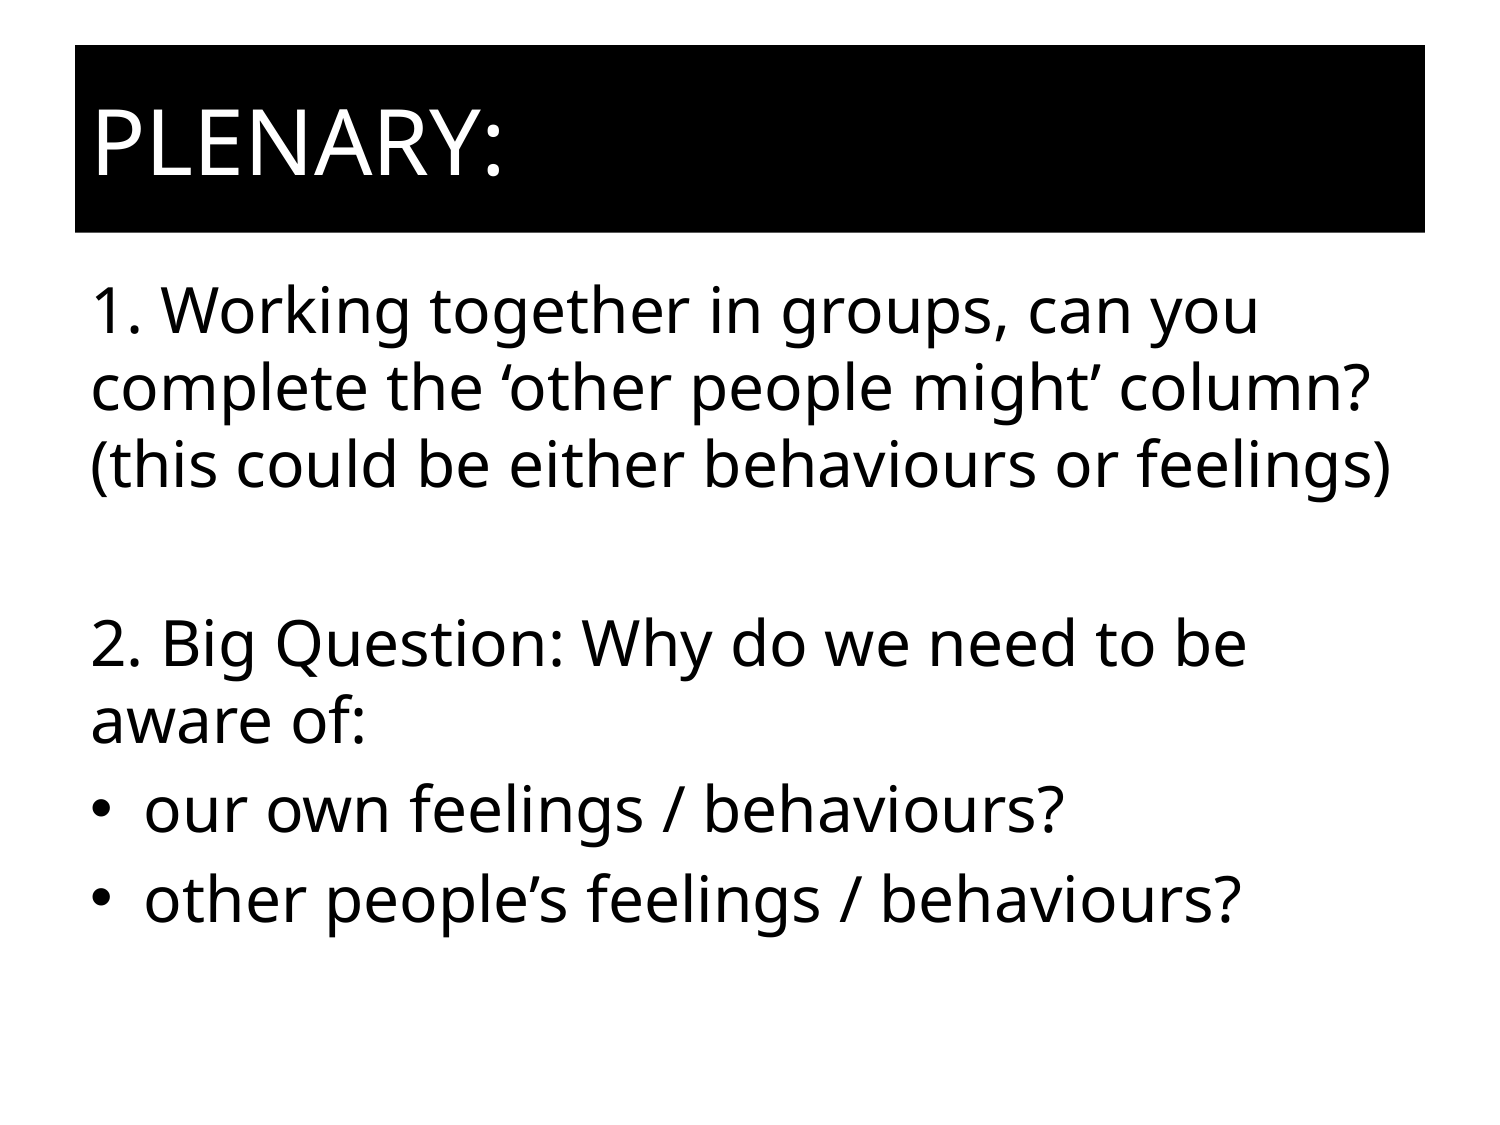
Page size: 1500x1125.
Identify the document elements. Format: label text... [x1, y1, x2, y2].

title PLENARY: [75, 45, 1425, 233]
list 1. Working together in groups, can you complete the ‘other people might’ column? (this could be either behaviours or feelings) 2. Big Question: Why do we need to be aware of: our own feelings / behaviours? other people’s feelings / behaviours? [75, 262, 1425, 1005]
